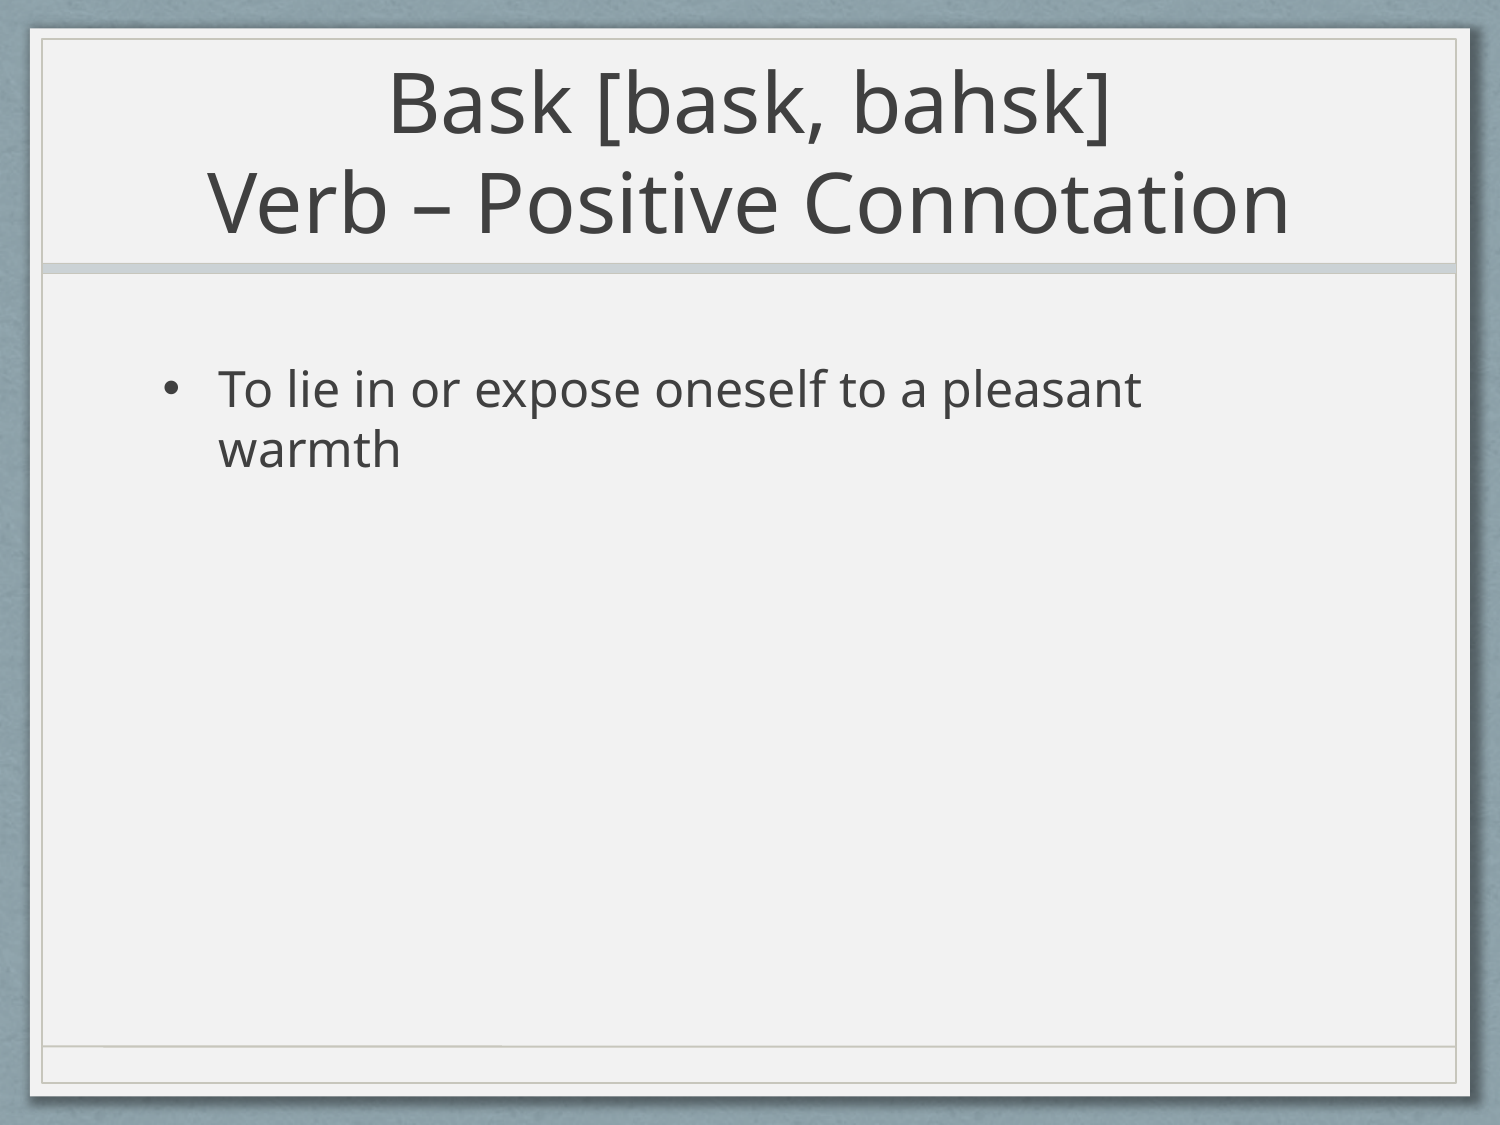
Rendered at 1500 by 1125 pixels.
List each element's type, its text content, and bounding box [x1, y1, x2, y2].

list To lie in or expose oneself to a pleasant warmth [147, 350, 1353, 995]
title Bask [bask, bahsk] Verb – Positive Connotation [147, 40, 1353, 260]
